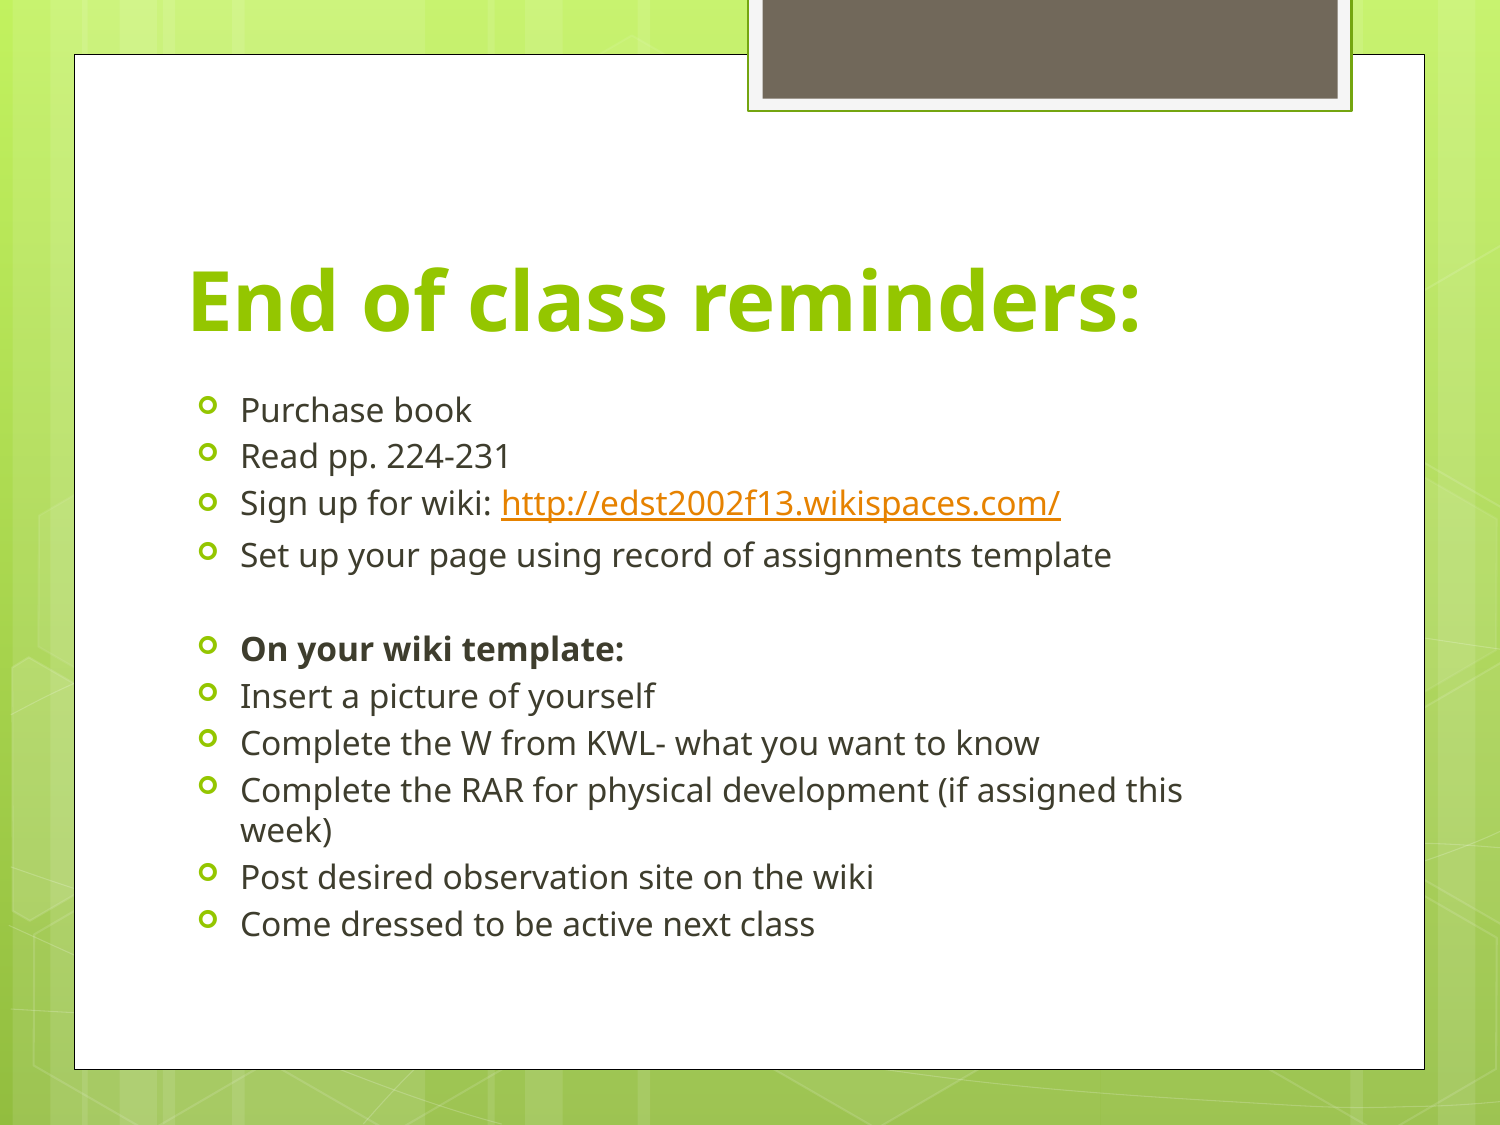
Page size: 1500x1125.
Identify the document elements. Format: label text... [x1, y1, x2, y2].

list Purchase book Read pp. 224-231 Sign up for wiki: http://edst2002f13.wikispaces.com/ Set up your page using record of assignments template On your wiki template: Insert a picture of yourself Complete the W from KWL- what you want to know Complete the RAR for physical development (if assigned this week) Post desired observation site on the wiki Come dressed to be active next class [171, 381, 1283, 957]
title End of class reminders: [171, 168, 1324, 357]
